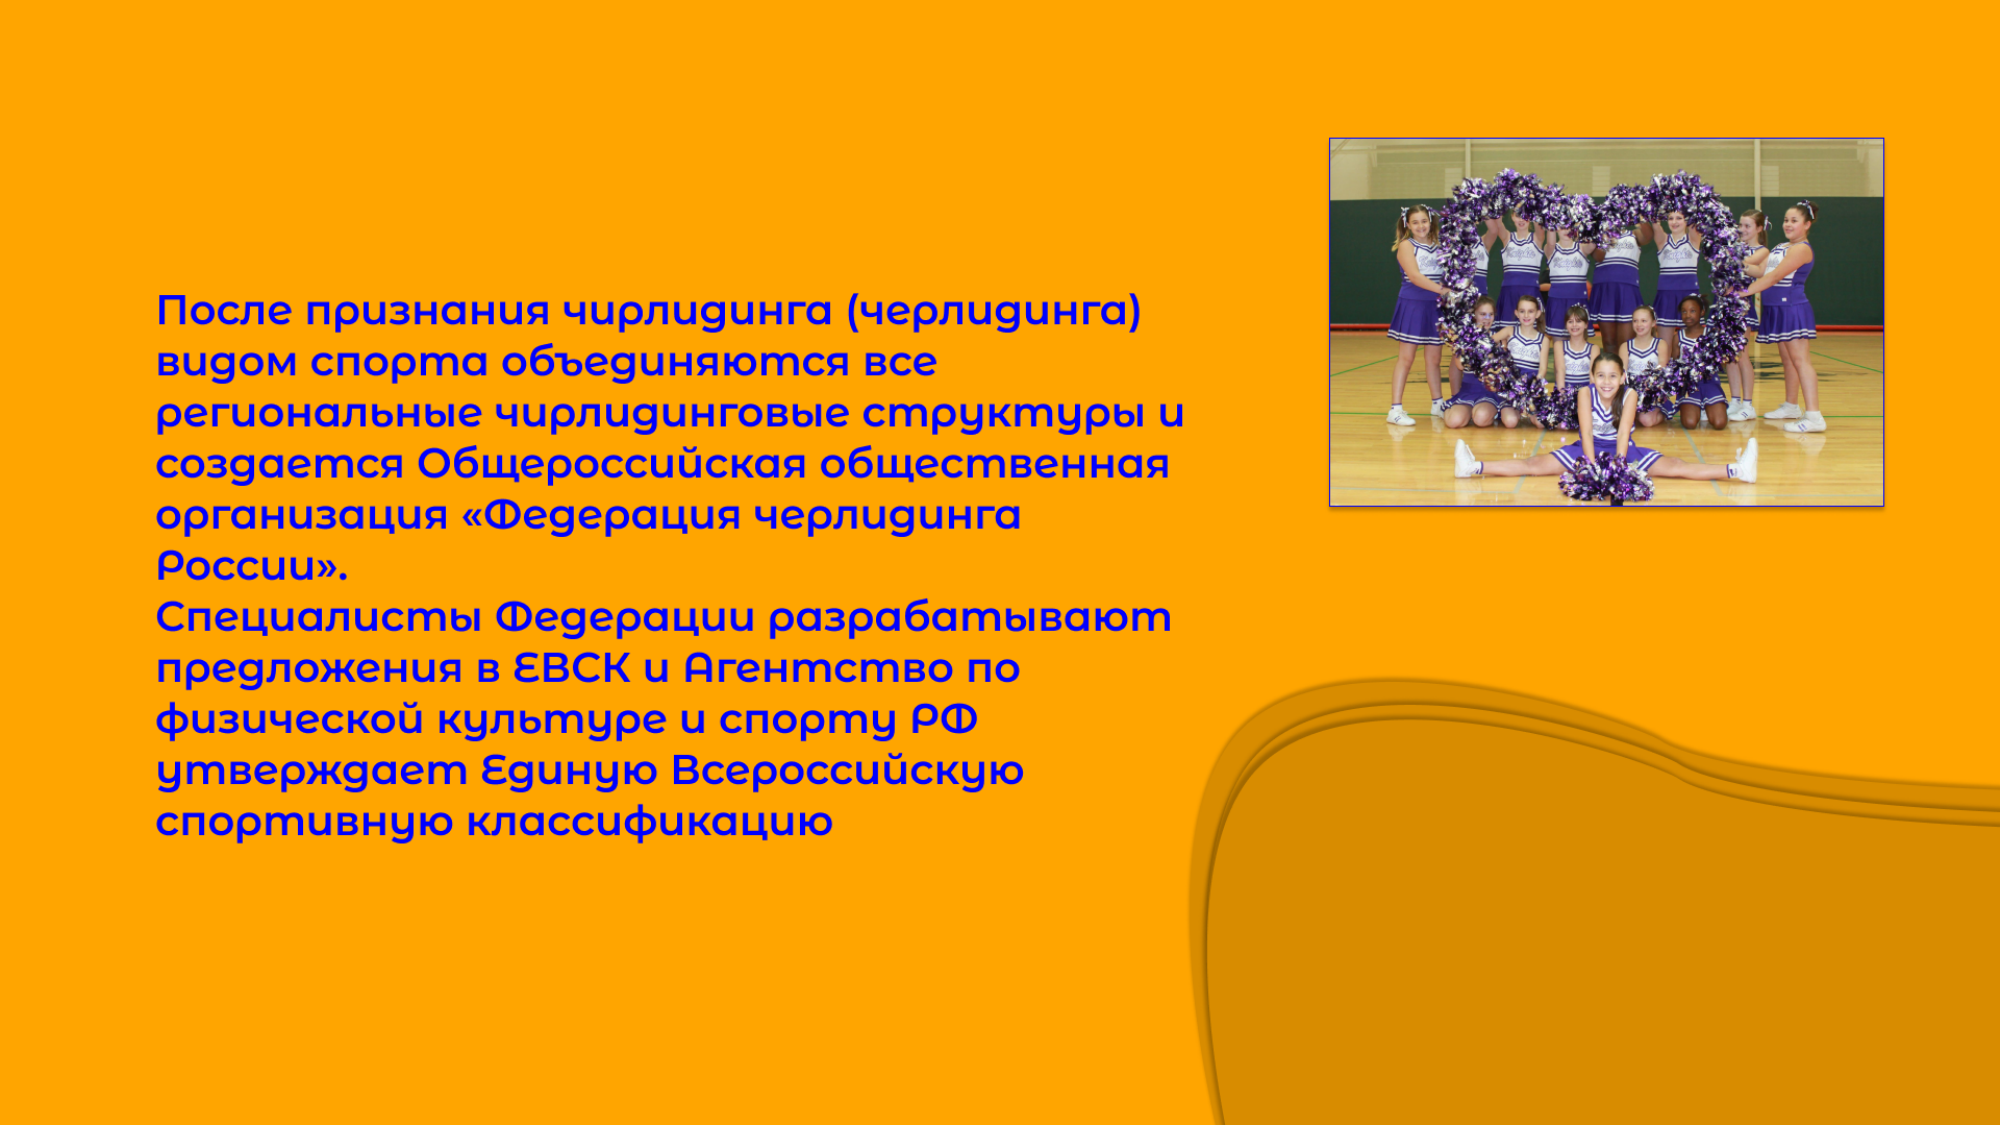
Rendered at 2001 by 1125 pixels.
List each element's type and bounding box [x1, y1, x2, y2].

list [0, 0, 2000, 1125]
